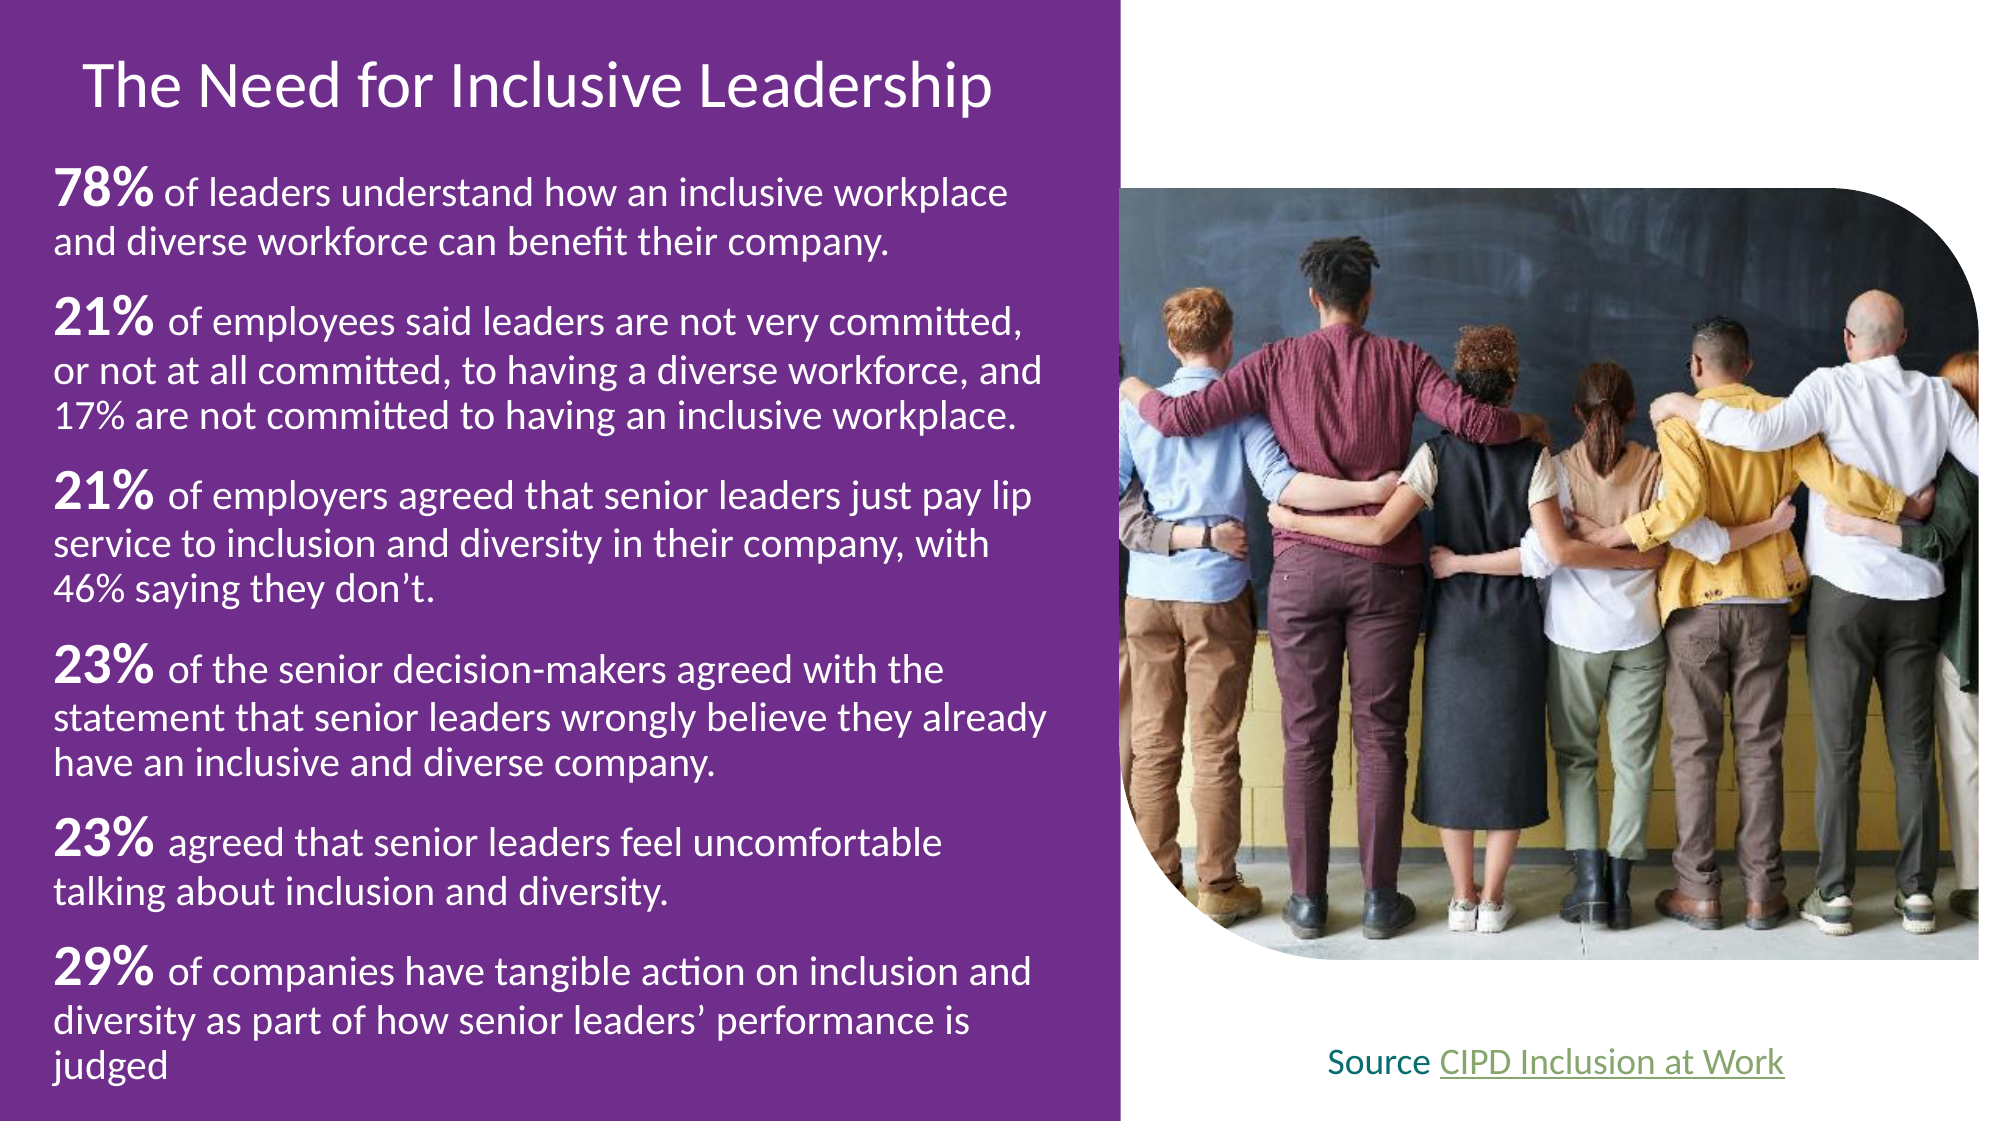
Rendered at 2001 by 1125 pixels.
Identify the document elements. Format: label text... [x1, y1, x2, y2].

picture [1119, 188, 1979, 960]
list 78% of leaders understand how an inclusive workplace and diverse workforce can benefit their company. 21% of employees said leaders are not very committed, or not at all committed, to having a diverse workforce, and 17% are not committed to having an inclusive workplace. 21% of employers agreed that senior leaders just pay lip service to inclusion and diversity in their company, with 46% saying they don’t. 23% of the senior decision-makers agreed with the statement that senior leaders wrongly believe they already have an inclusive and diverse company. 23% agreed that senior leaders feel uncomfortable talking about inclusion and diversity. 29% of companies have tangible action on inclusion and diversity as part of how senior leaders’ performance is judged [38, 148, 1079, 689]
list The Need for Inclusive Leadership [44, 42, 1033, 206]
text_box Source CIPD Inclusion at Work [1312, 1029, 1908, 1090]
